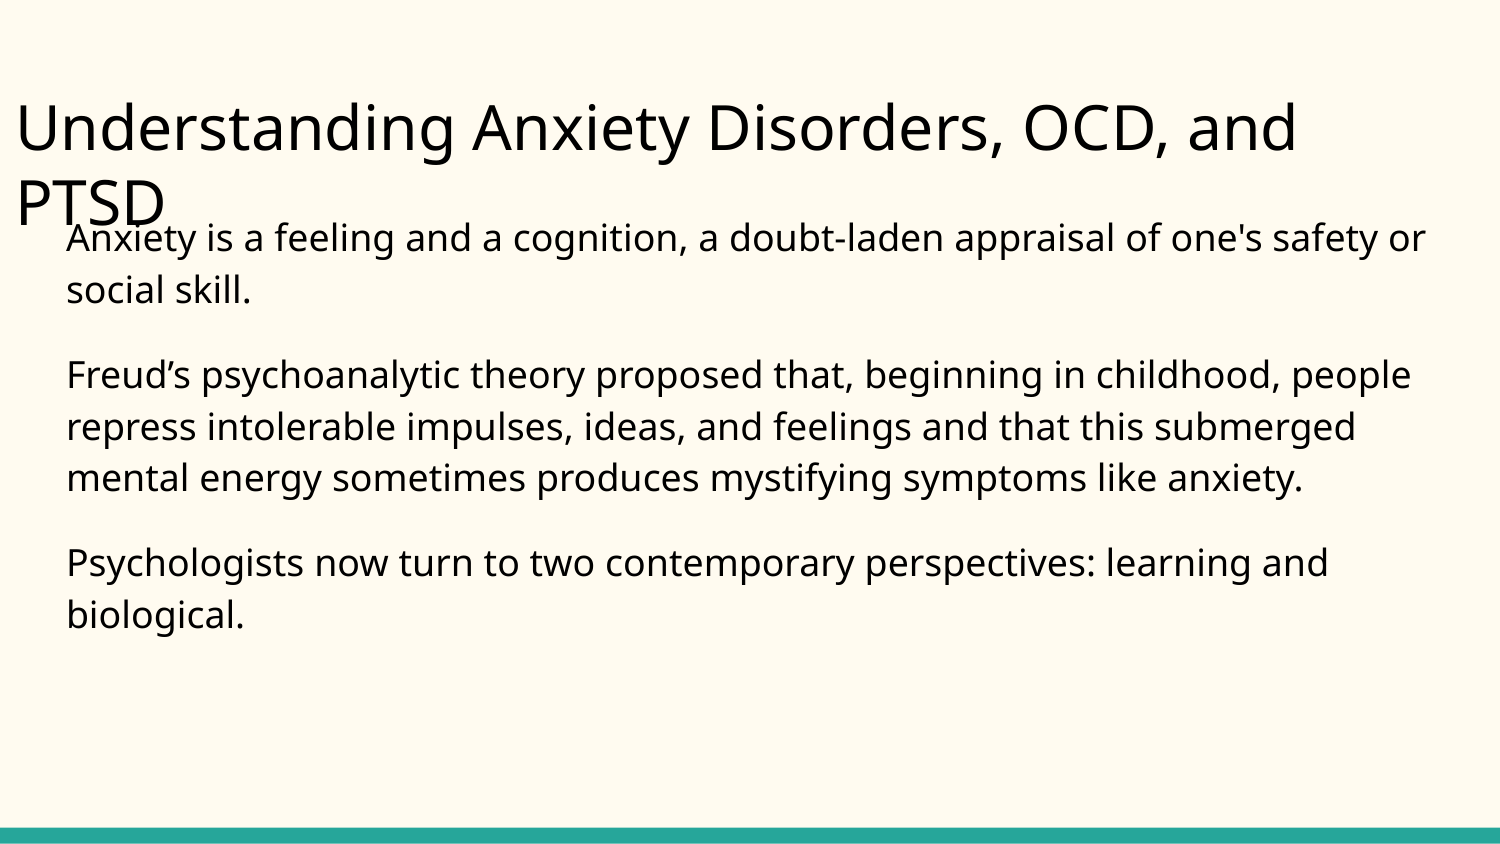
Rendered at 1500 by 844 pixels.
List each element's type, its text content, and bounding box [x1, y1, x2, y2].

title Understanding Anxiety Disorders, OCD, and PTSD [0, 72, 1449, 174]
list Anxiety is a feeling and a cognition, a doubt-laden appraisal of one's safety or social skill. Freud’s psychoanalytic theory proposed that, beginning in childhood, people repress intolerable impulses, ideas, and feelings and that this submerged mental energy sometimes produces mystifying symptoms like anxiety. Psychologists now turn to two contemporary perspectives: learning and biological. [51, 192, 1449, 750]
